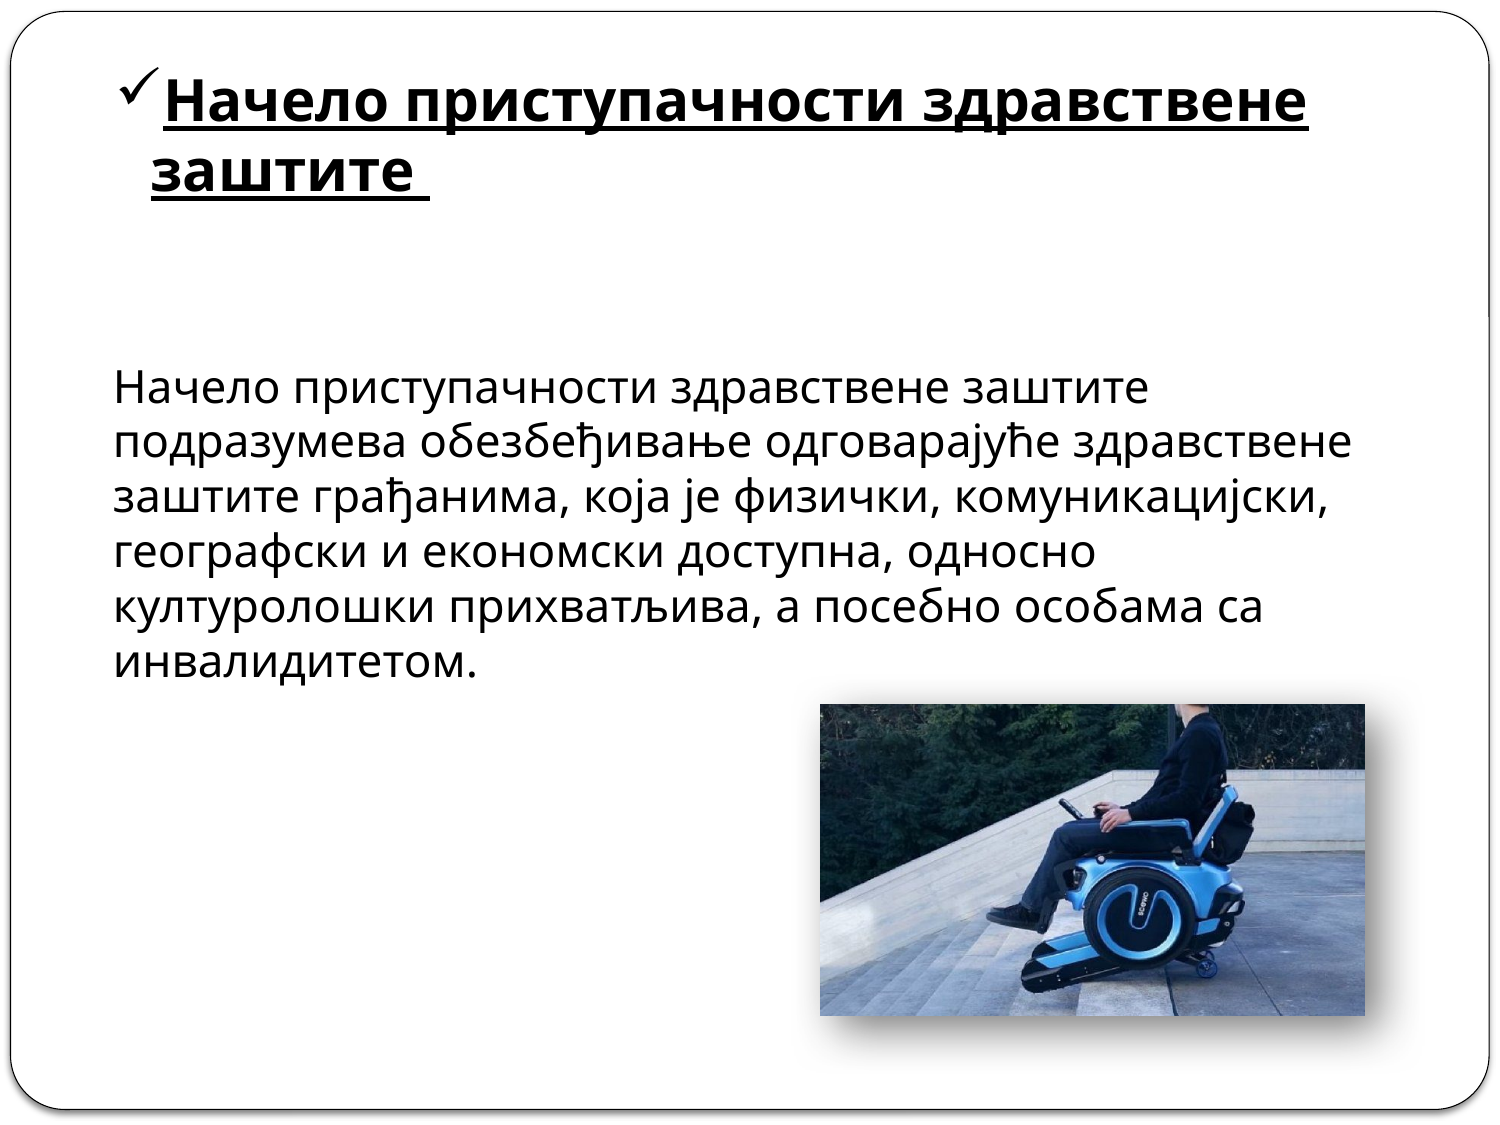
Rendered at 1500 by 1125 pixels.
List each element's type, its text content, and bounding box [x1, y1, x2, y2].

title Начело приступачности здравствене заштите [100, 30, 1500, 219]
list Начело приступачности здравствене заштите подразумева обезбеђивање одговарајуће здравствене заштите грађанима, која је физички, комуникацијски, географски и економски доступна, односно културолошки прихватљива, а посебно особама са инвалидитетом. [53, 349, 1404, 776]
picture [820, 703, 1365, 1016]
